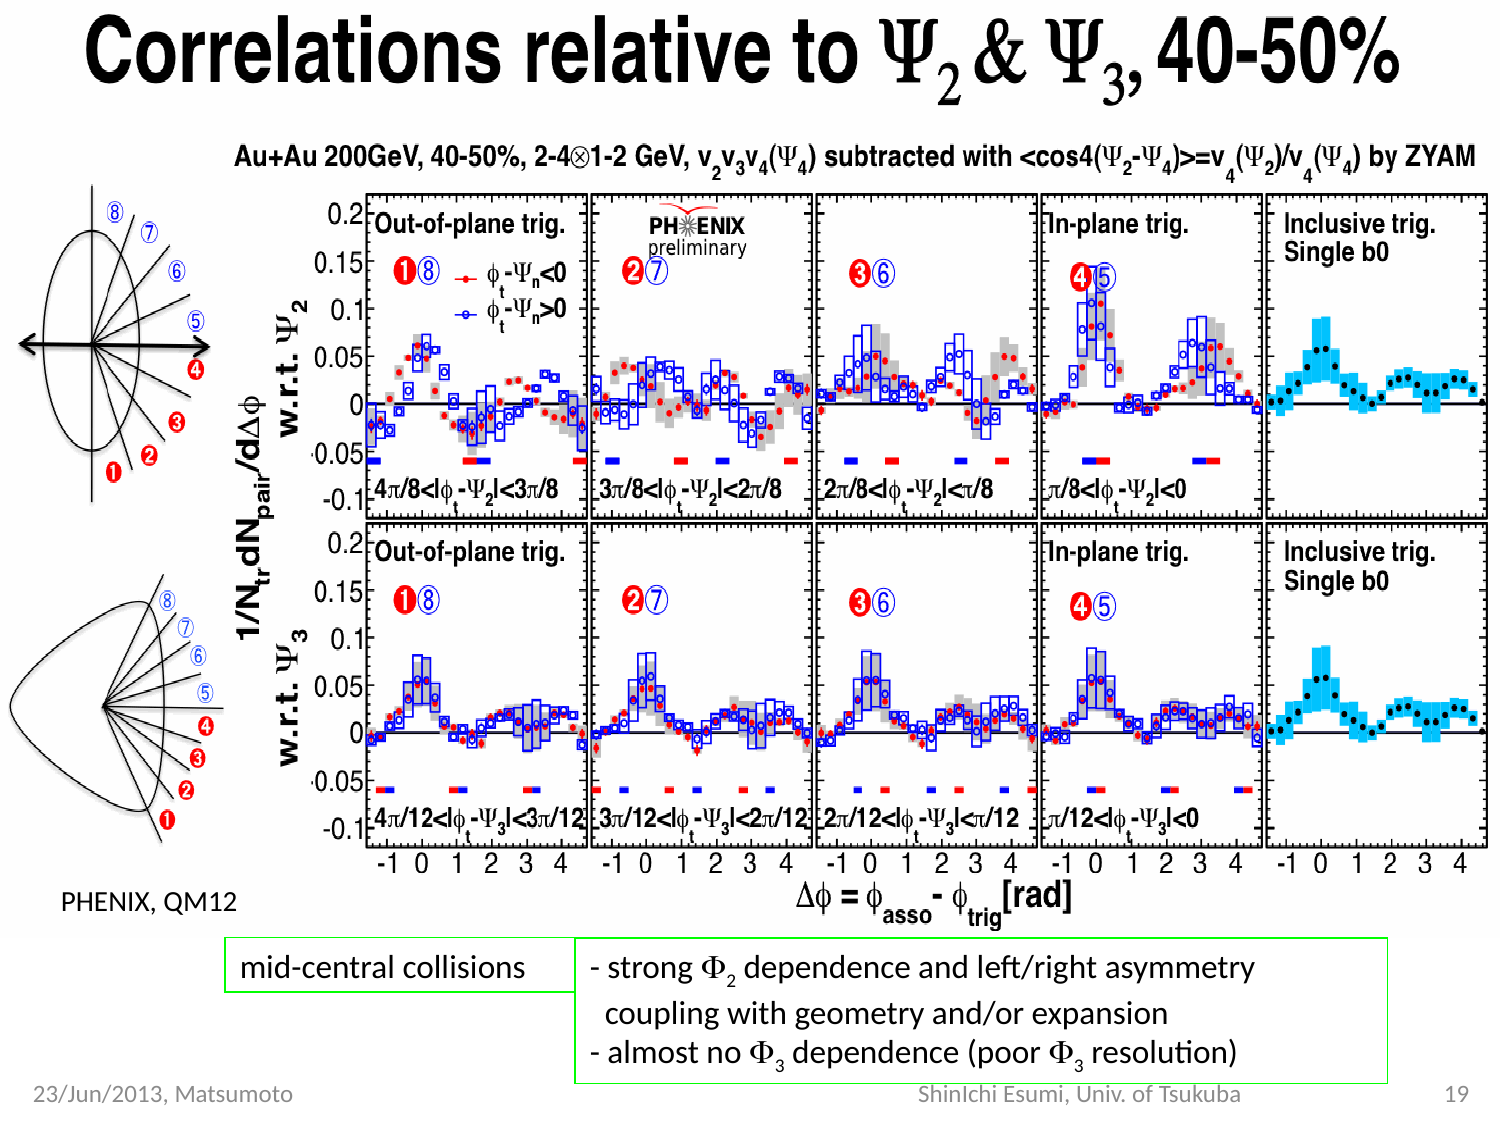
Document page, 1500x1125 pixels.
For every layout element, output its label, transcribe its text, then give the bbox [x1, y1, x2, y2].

slide_number 23/Jun/2013, Matsumoto [17, 1073, 463, 1113]
footer ShinIchi Esumi, Univ. of Tsukuba [886, 1073, 1274, 1113]
text_box - strong 2 dependence and left/right asymmetry coupling with geometry and/or expansion - almost no 3 dependence (poor 3 resolution) [574, 947, 1388, 1084]
slide_number 19 [1309, 1073, 1485, 1113]
text_box mid-central collisions [225, 947, 575, 993]
picture [0, 0, 1500, 938]
